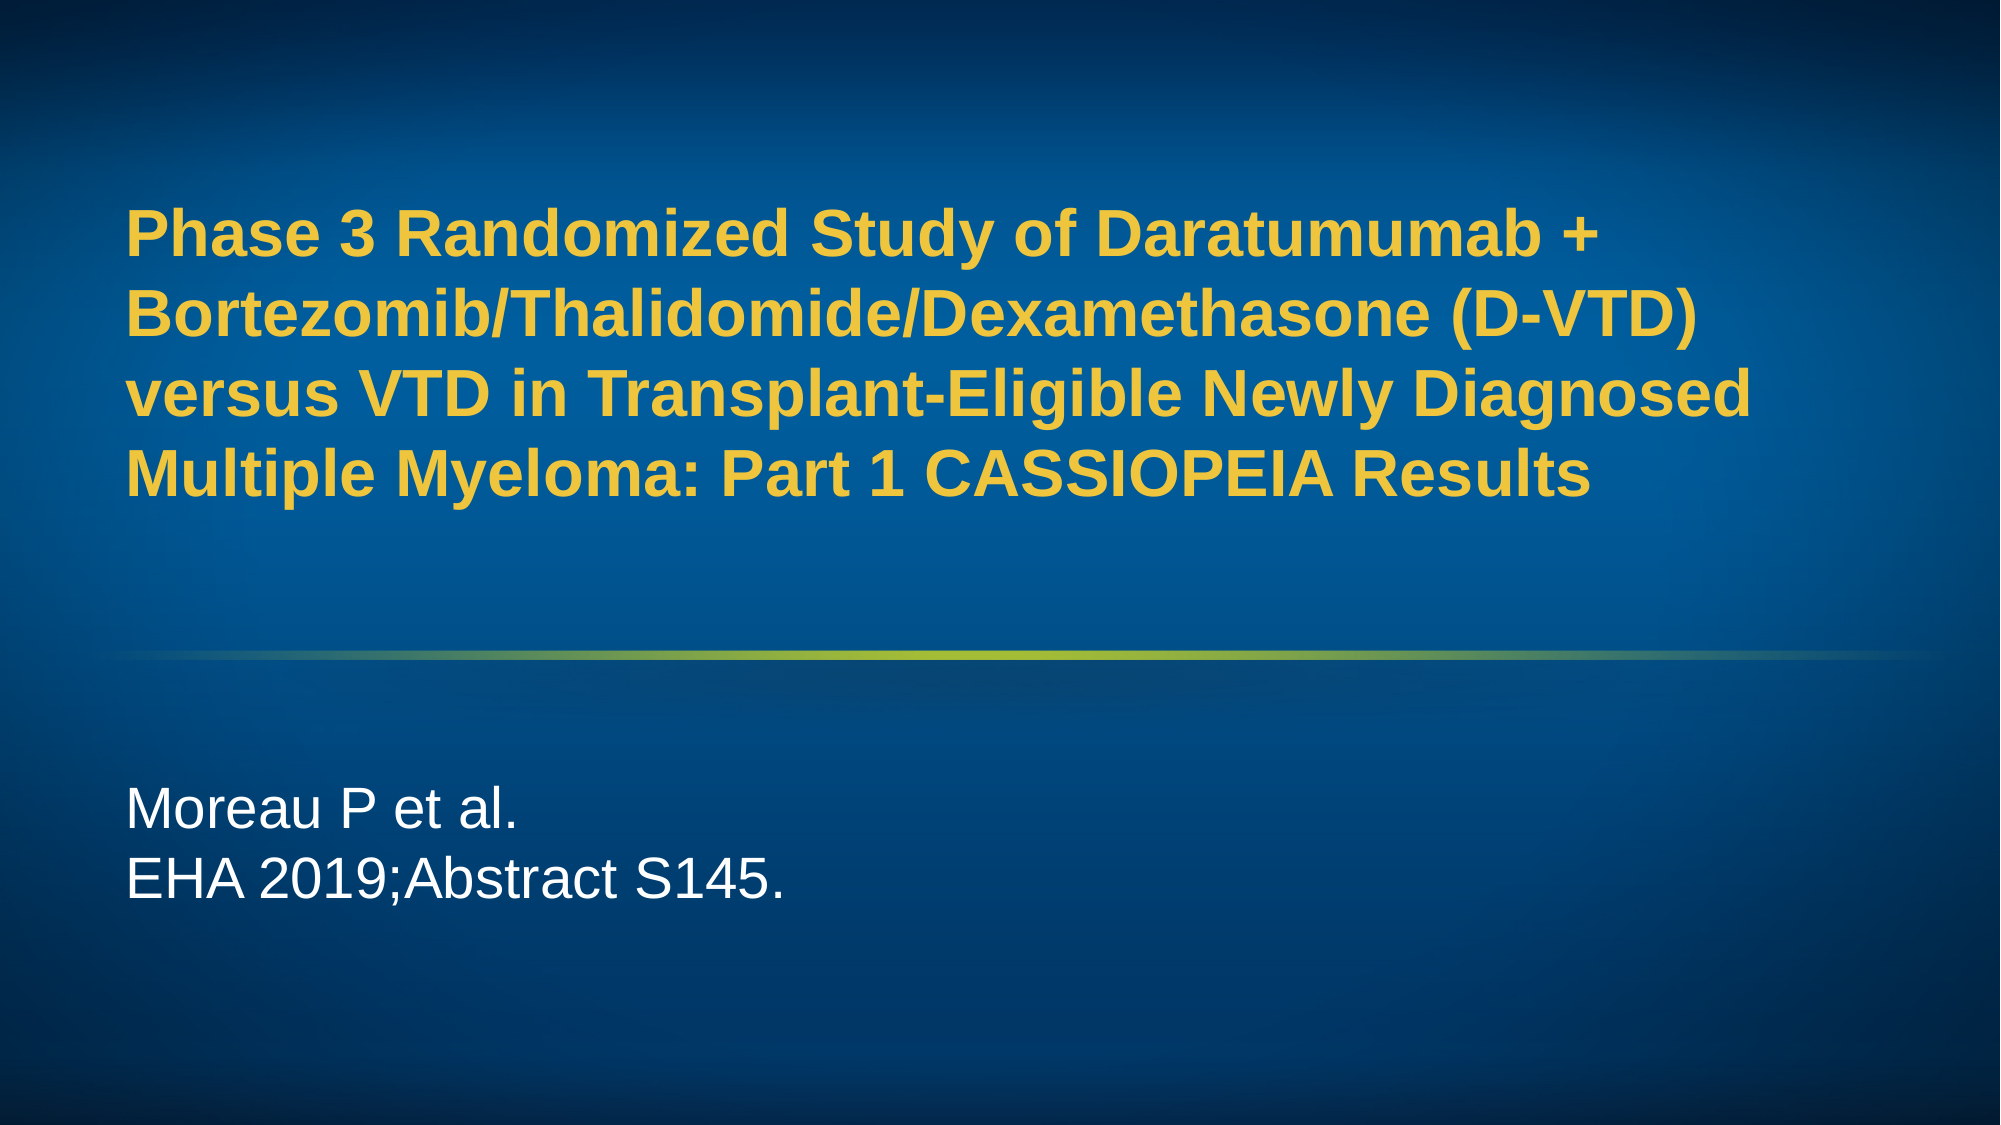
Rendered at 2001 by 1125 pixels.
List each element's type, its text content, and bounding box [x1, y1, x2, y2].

picture [0, 0, 2000, 1125]
title Phase 3 Randomized Study of Daratumumab + Bortezomib/Thalidomide/Dexamethasone (D-VTD) versus VTD in Transplant-Eligible Newly Diagnosed Multiple Myeloma: Part 1 CASSIOPEIA Results [110, 75, 1850, 625]
subtitle Moreau P et al. EHA 2019;Abstract S145. [110, 762, 1890, 1050]
